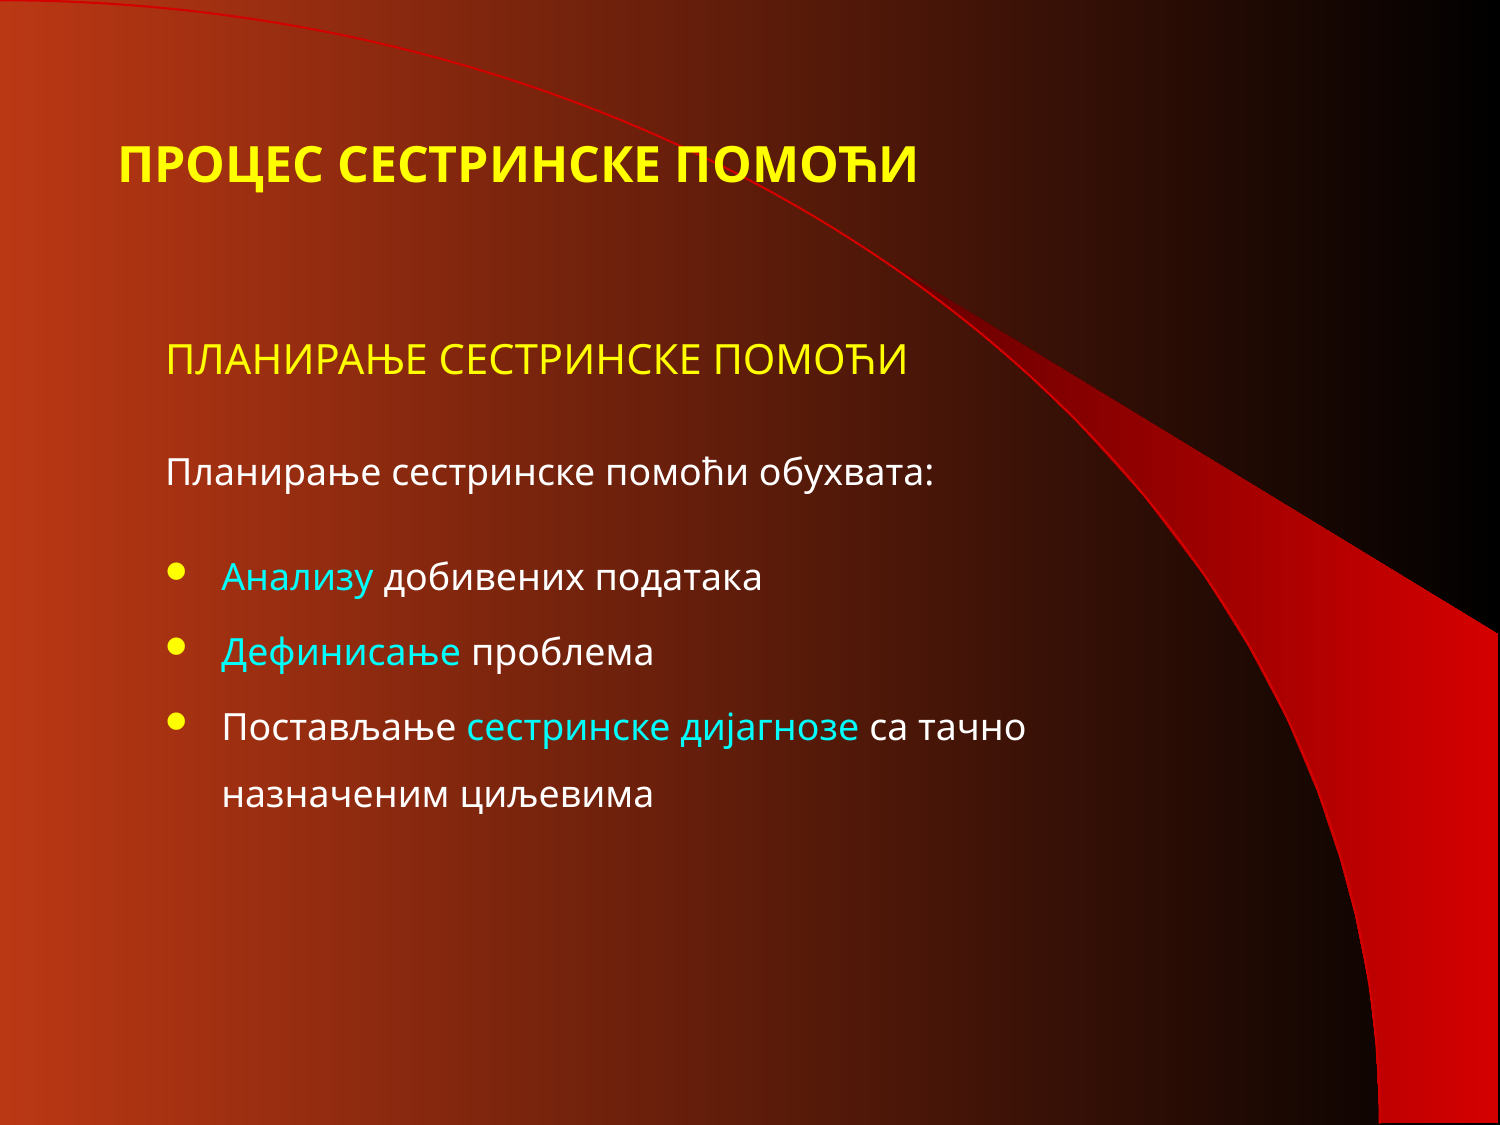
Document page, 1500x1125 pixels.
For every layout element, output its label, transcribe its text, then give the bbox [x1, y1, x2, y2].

list ПЛАНИРАЊЕ СЕСТРИНСКЕ ПОМОЋИ Планирање сестринске помоћи обухвата: Анализу добивених података Дефинисање проблема Постављање сестринске дијагнозе са тачно назначеним циљевима [150, 324, 1200, 1050]
title ПРОЦЕС СЕСТРИНСКЕ ПОМОЋИ [87, 99, 951, 226]
